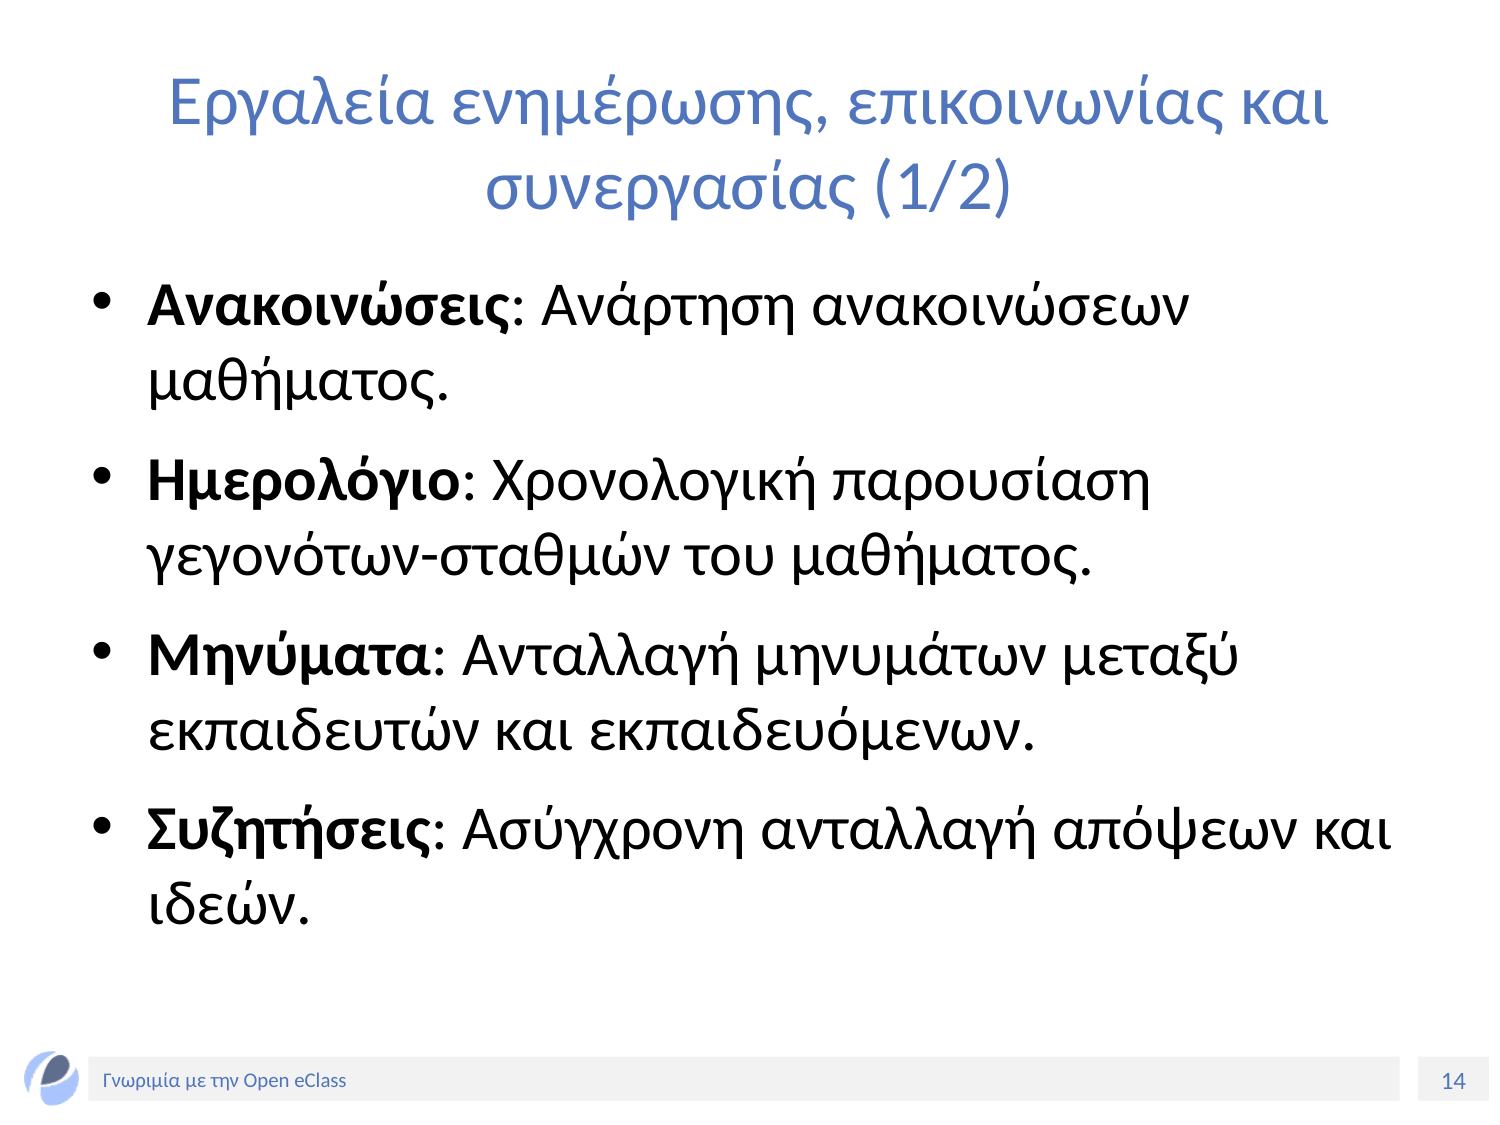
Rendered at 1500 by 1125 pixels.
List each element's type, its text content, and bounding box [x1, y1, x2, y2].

list Ανακοινώσεις: Ανάρτηση ανακοινώσεων μαθήματος. Ημερολόγιο: Χρονολογική παρουσίαση γεγονότων-σταθμών του μαθήματος. Μηνύματα: Ανταλλαγή μηνυμάτων μεταξύ εκπαιδευτών και εκπαιδευόμενων. Συζητήσεις: Ασύγχρονη ανταλλαγή απόψεων και ιδεών. [76, 255, 1427, 998]
title Εργαλεία ενημέρωσης, επικοινωνίας και συνεργασίας (1/2) [75, 45, 1425, 233]
